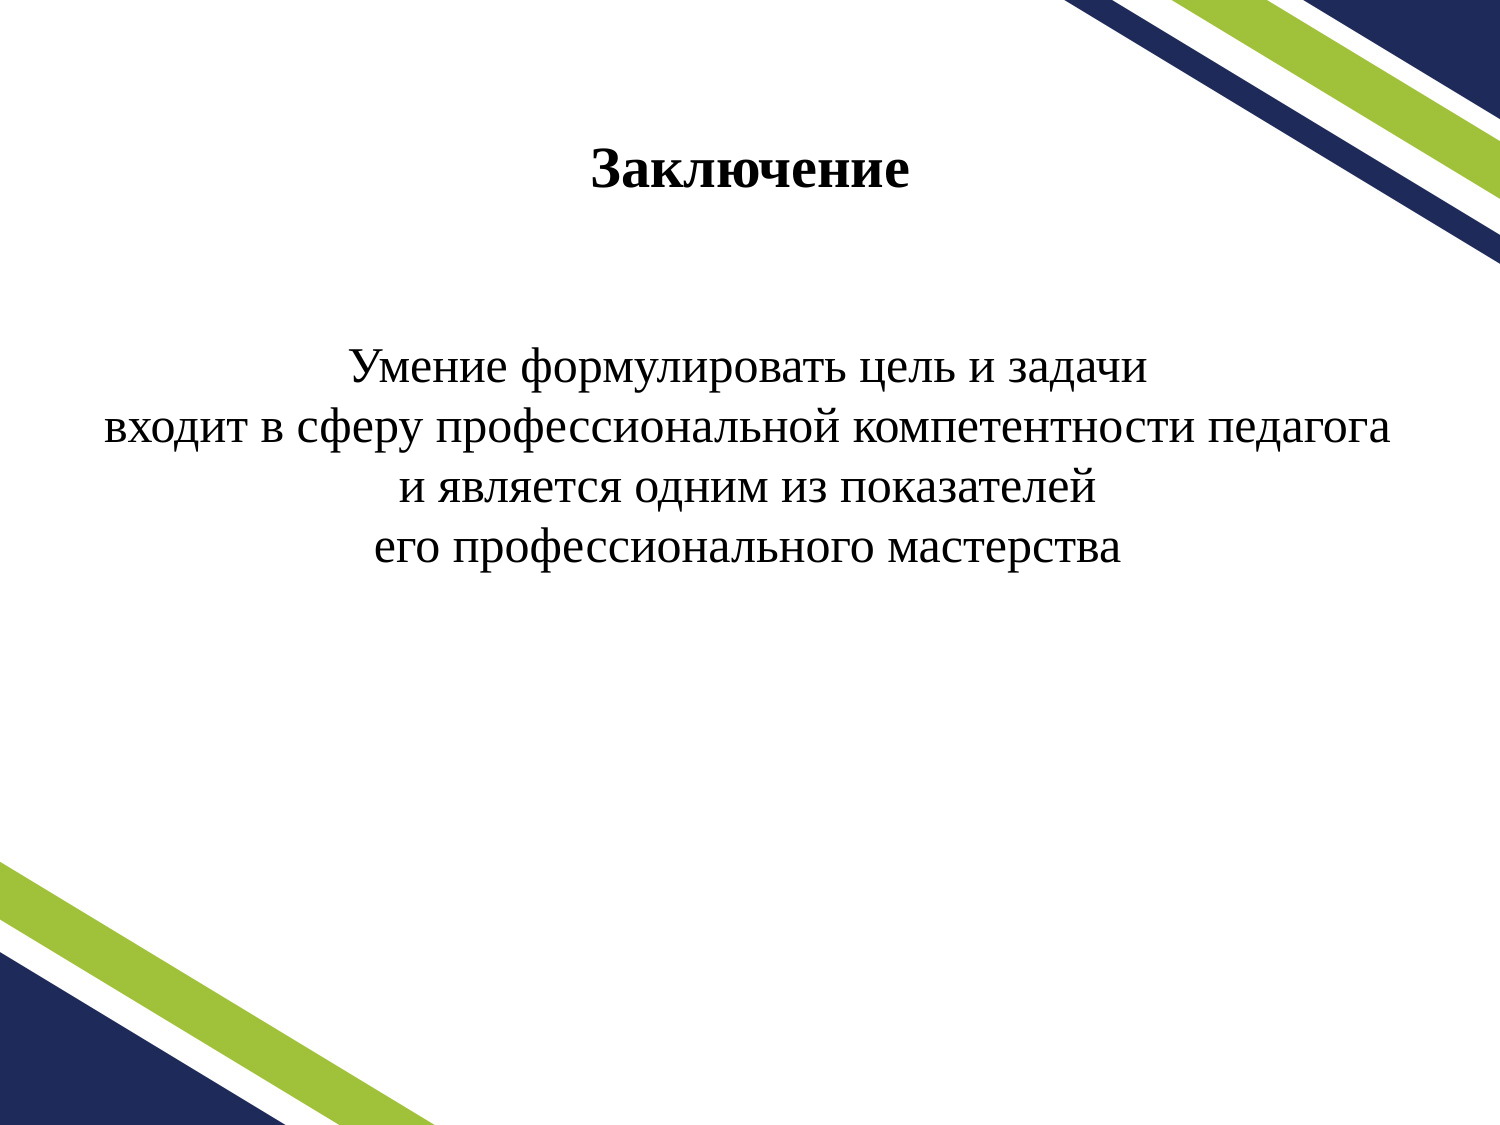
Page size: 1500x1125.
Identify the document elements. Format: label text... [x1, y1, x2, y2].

text_box Умение формулировать цель и задачи входит в сферу профессиональной компетентности педагога и является одним из показателей его профессионального мастерства [25, 325, 1471, 580]
picture [0, 0, 1500, 1125]
title Заключение [103, 59, 1397, 278]
